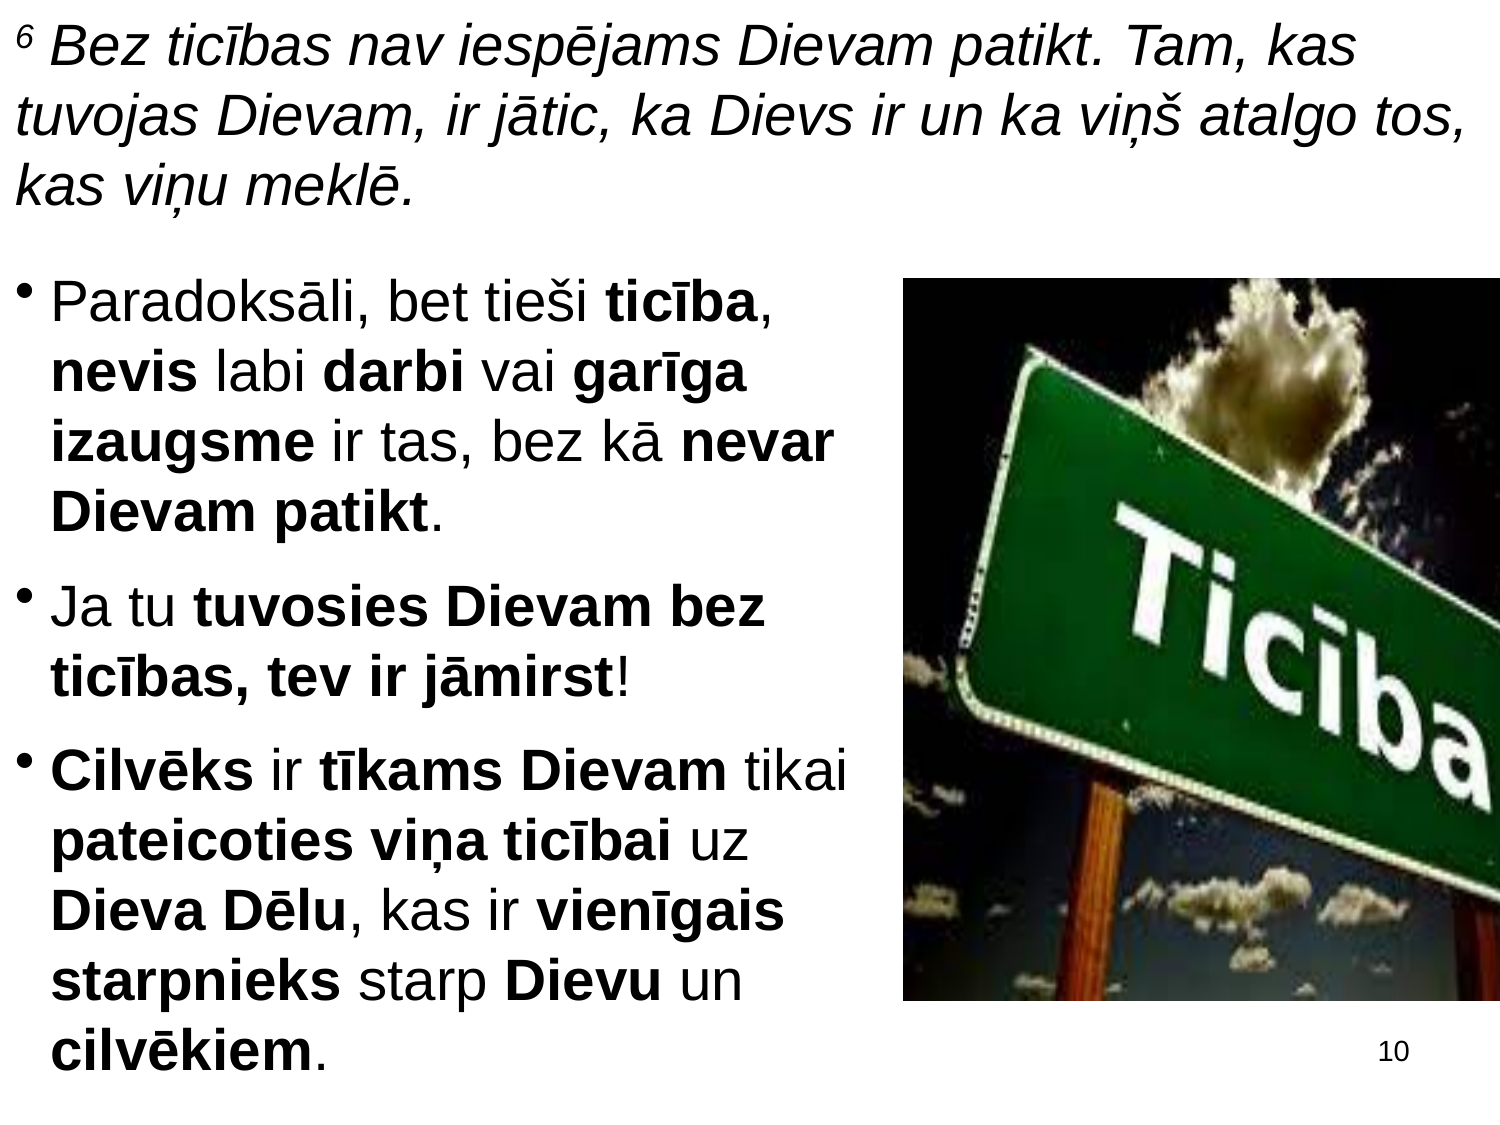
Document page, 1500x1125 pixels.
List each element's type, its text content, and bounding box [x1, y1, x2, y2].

list 6 Bez ticības nav iespējams Dievam patikt. Tam, kas tuvojas Dievam, ir jātic, ka Dievs ir un ka viņš atalgo tos, kas viņu meklē. [0, 0, 1500, 178]
picture [903, 278, 1500, 1001]
text_box Paradoksāli, bet tieši ticība, nevis labi darbi vai garīga izaugsme ir tas, bez kā nevar Dievam patikt. Ja tu tuvosies Dievam bez ticības, tev ir jāmirst! Cilvēks ir tīkams Dievam tikai pateicoties viņa ticībai uz Dieva Dēlu, kas ir vienīgais starpnieks starp Dievu un cilvēkiem. [0, 255, 916, 1090]
slide_number 10 [1074, 1024, 1426, 1103]
